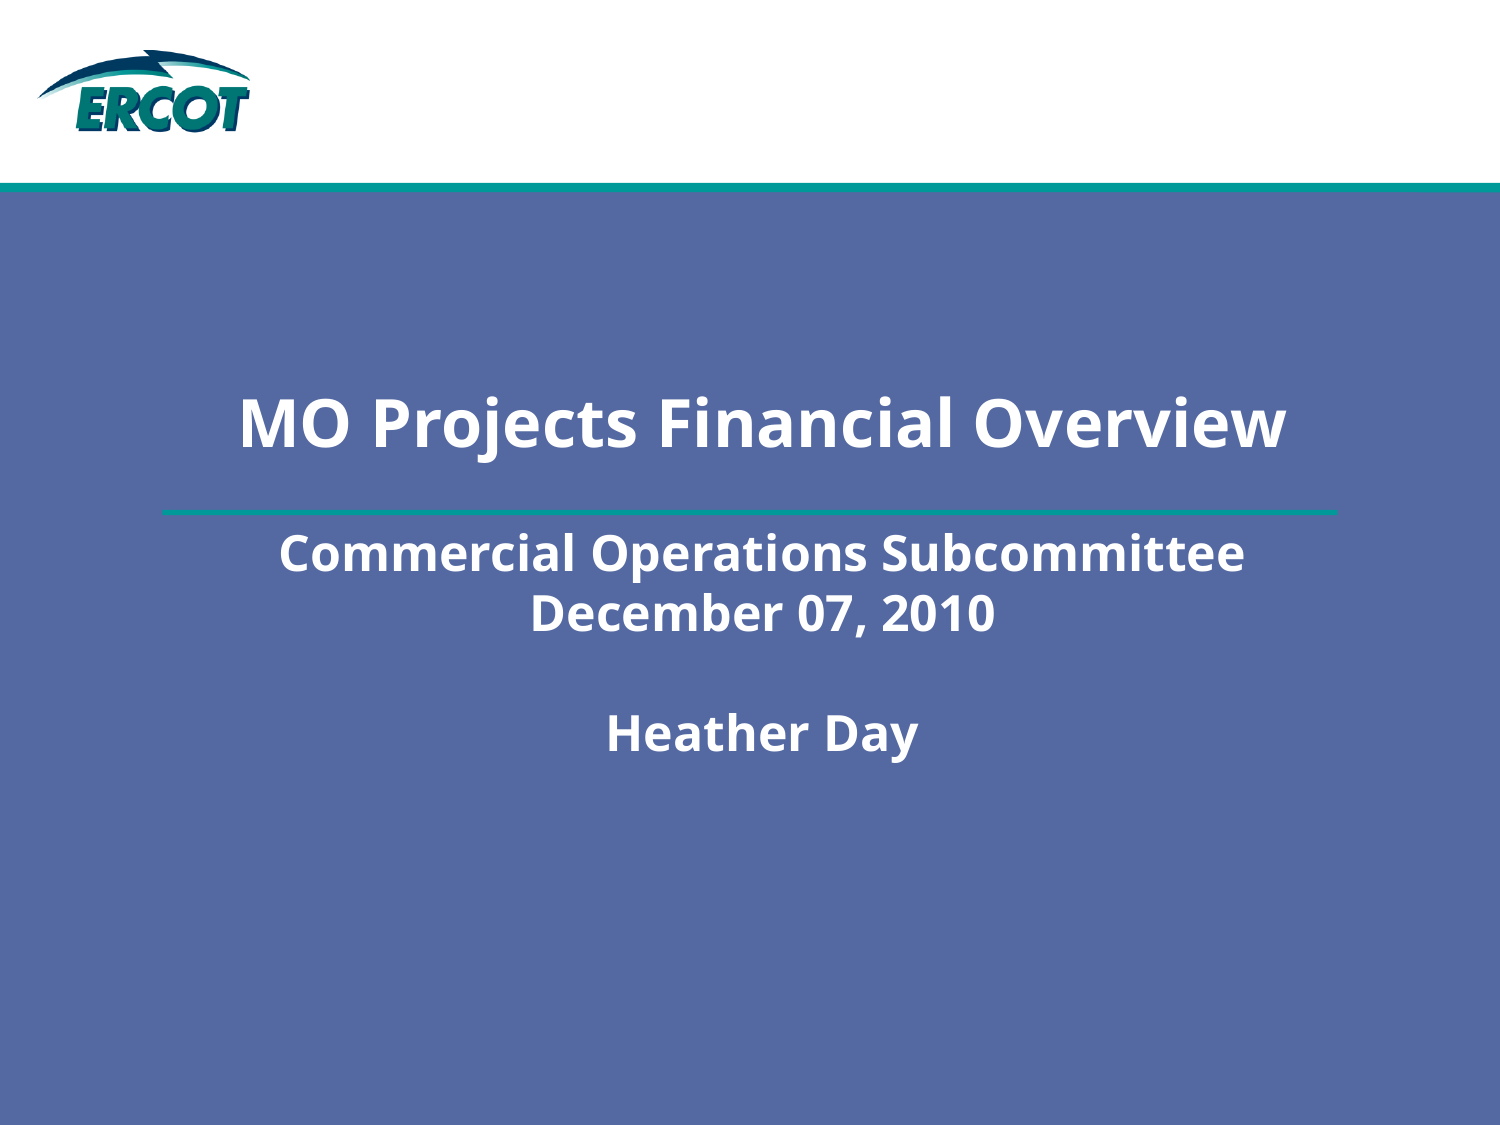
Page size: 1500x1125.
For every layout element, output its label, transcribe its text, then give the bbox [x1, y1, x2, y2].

picture [37, 50, 250, 136]
title MO Projects Financial Overview Commercial Operations Subcommittee December 07, 2010 Heather Day [174, 274, 1351, 838]
